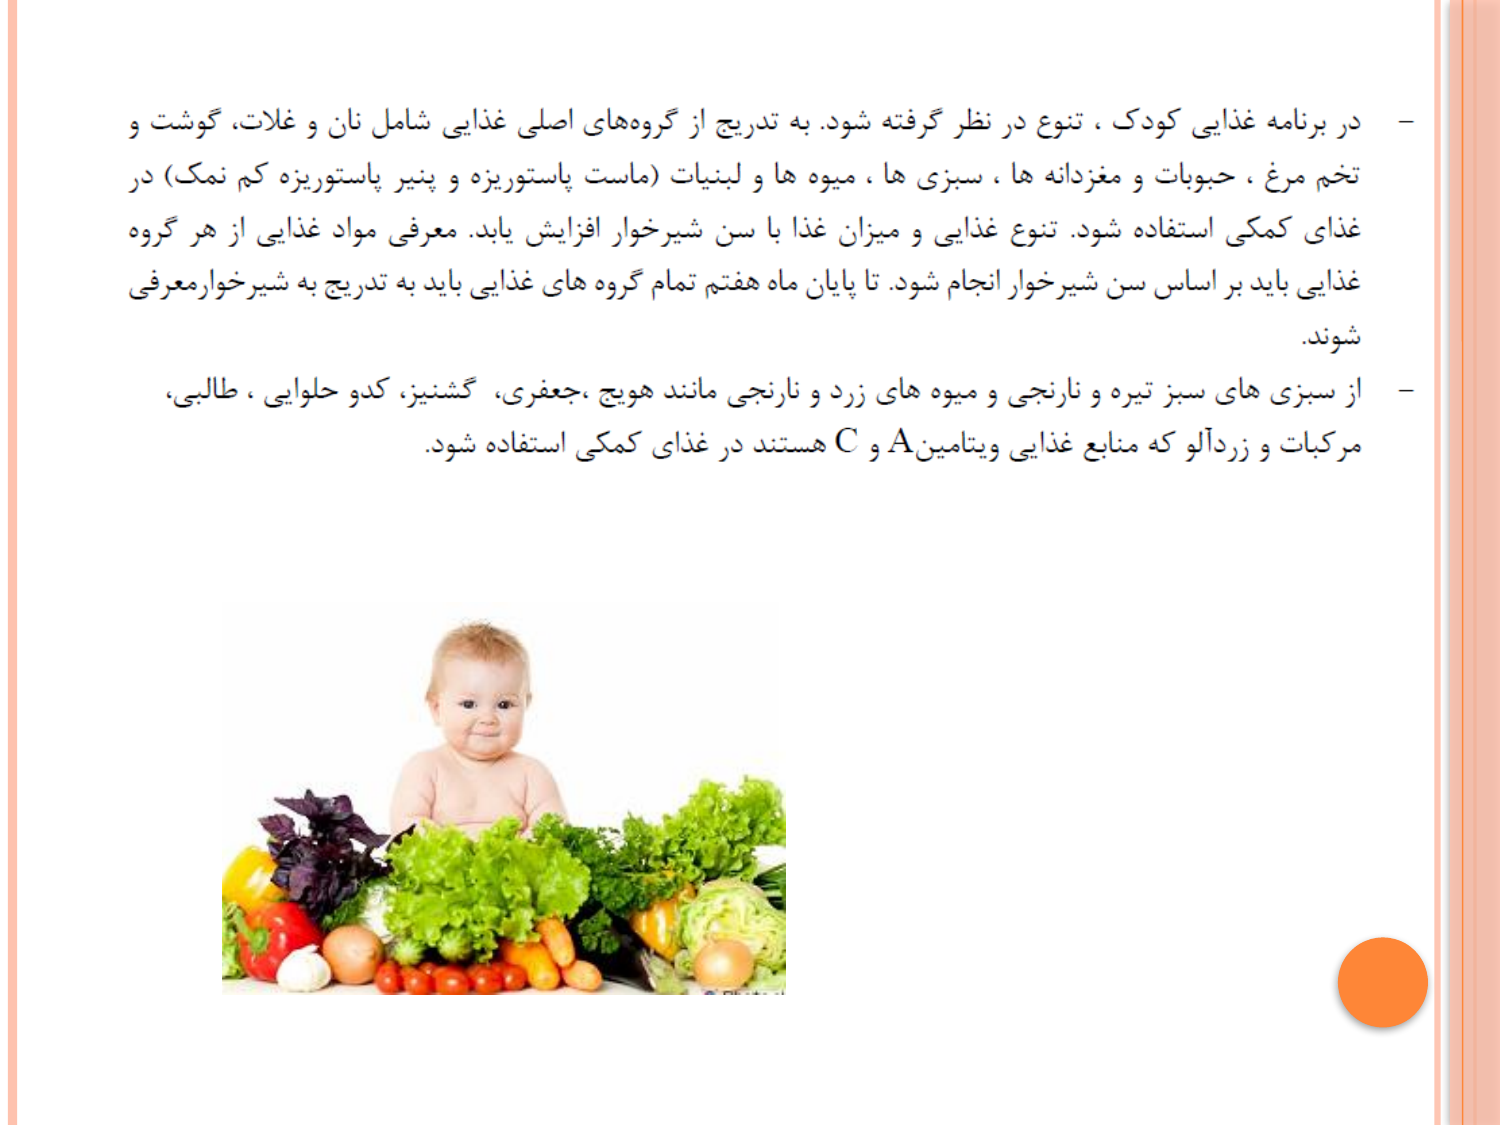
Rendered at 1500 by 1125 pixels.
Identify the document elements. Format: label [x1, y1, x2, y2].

picture [222, 602, 786, 995]
list [46, 104, 1434, 528]
